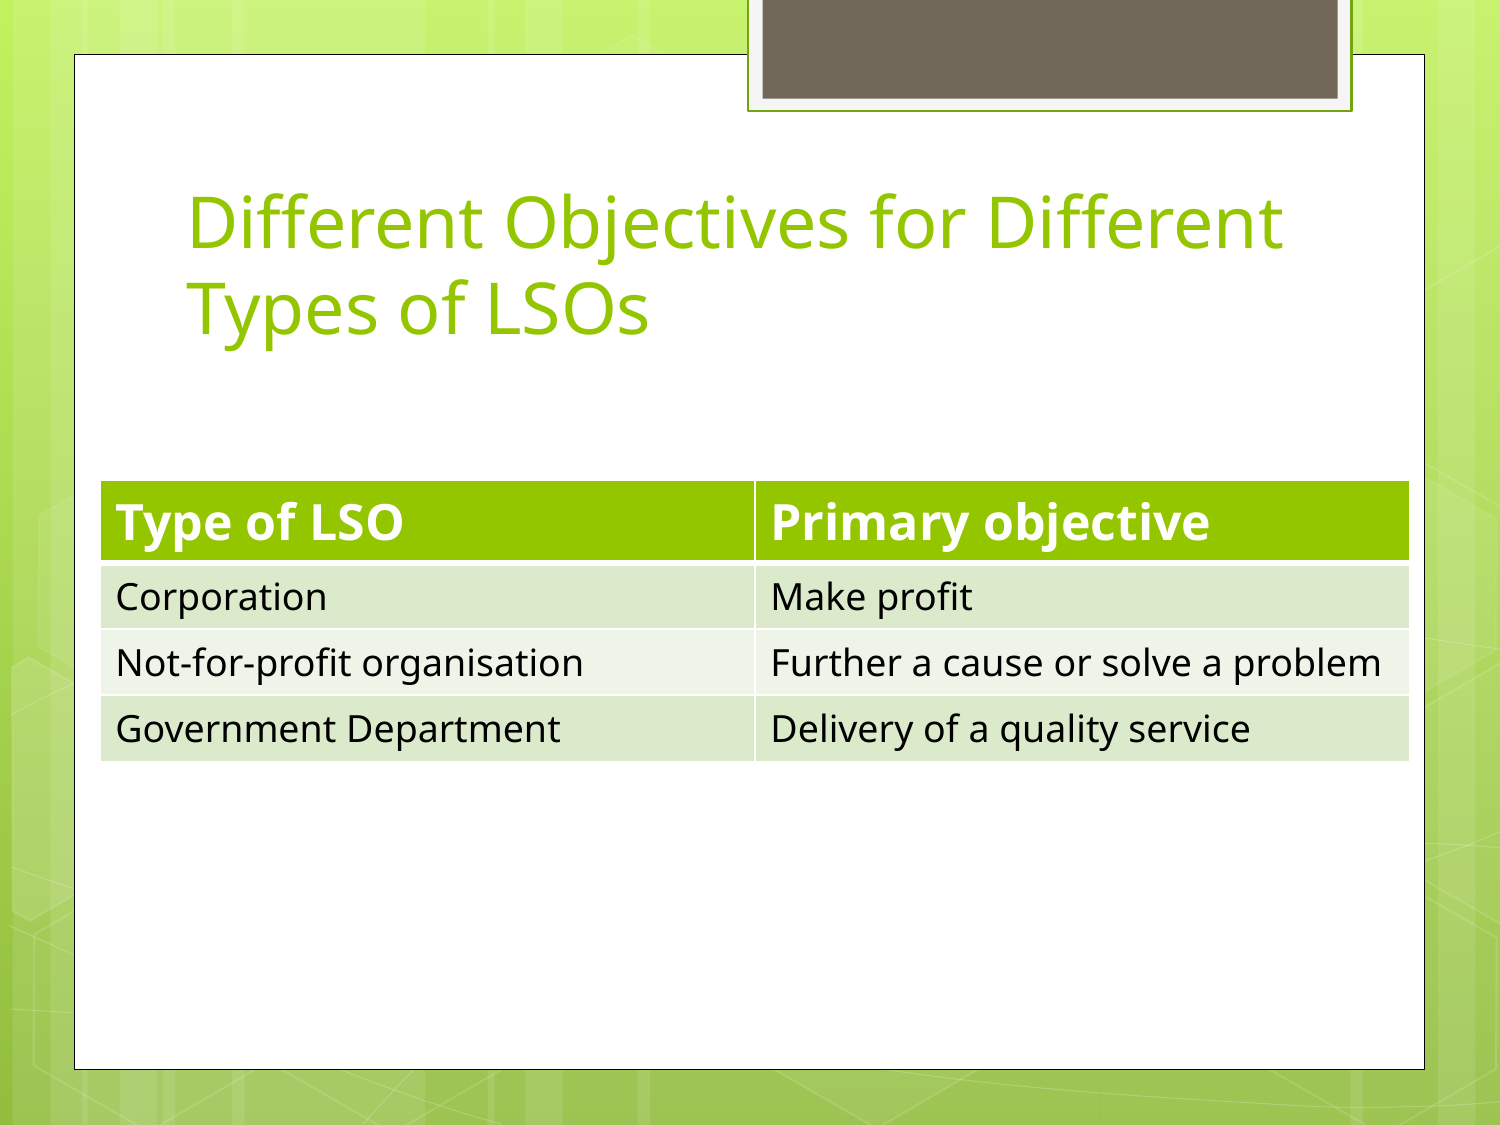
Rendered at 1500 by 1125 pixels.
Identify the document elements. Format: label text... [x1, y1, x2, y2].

table_cell Delivery of a quality service [756, 696, 1409, 761]
table_cell Government Department [101, 696, 754, 761]
table_cell Corporation [101, 566, 754, 628]
title Different Objectives for Different Types of LSOs [171, 168, 1324, 357]
table_cell Not-for-profit organisation [101, 630, 754, 694]
table_cell Make profit [756, 566, 1409, 628]
table_cell Further a cause or solve a problem [756, 630, 1409, 694]
table_header Type of LSO [101, 481, 754, 560]
table_header Primary objective [756, 481, 1409, 560]
